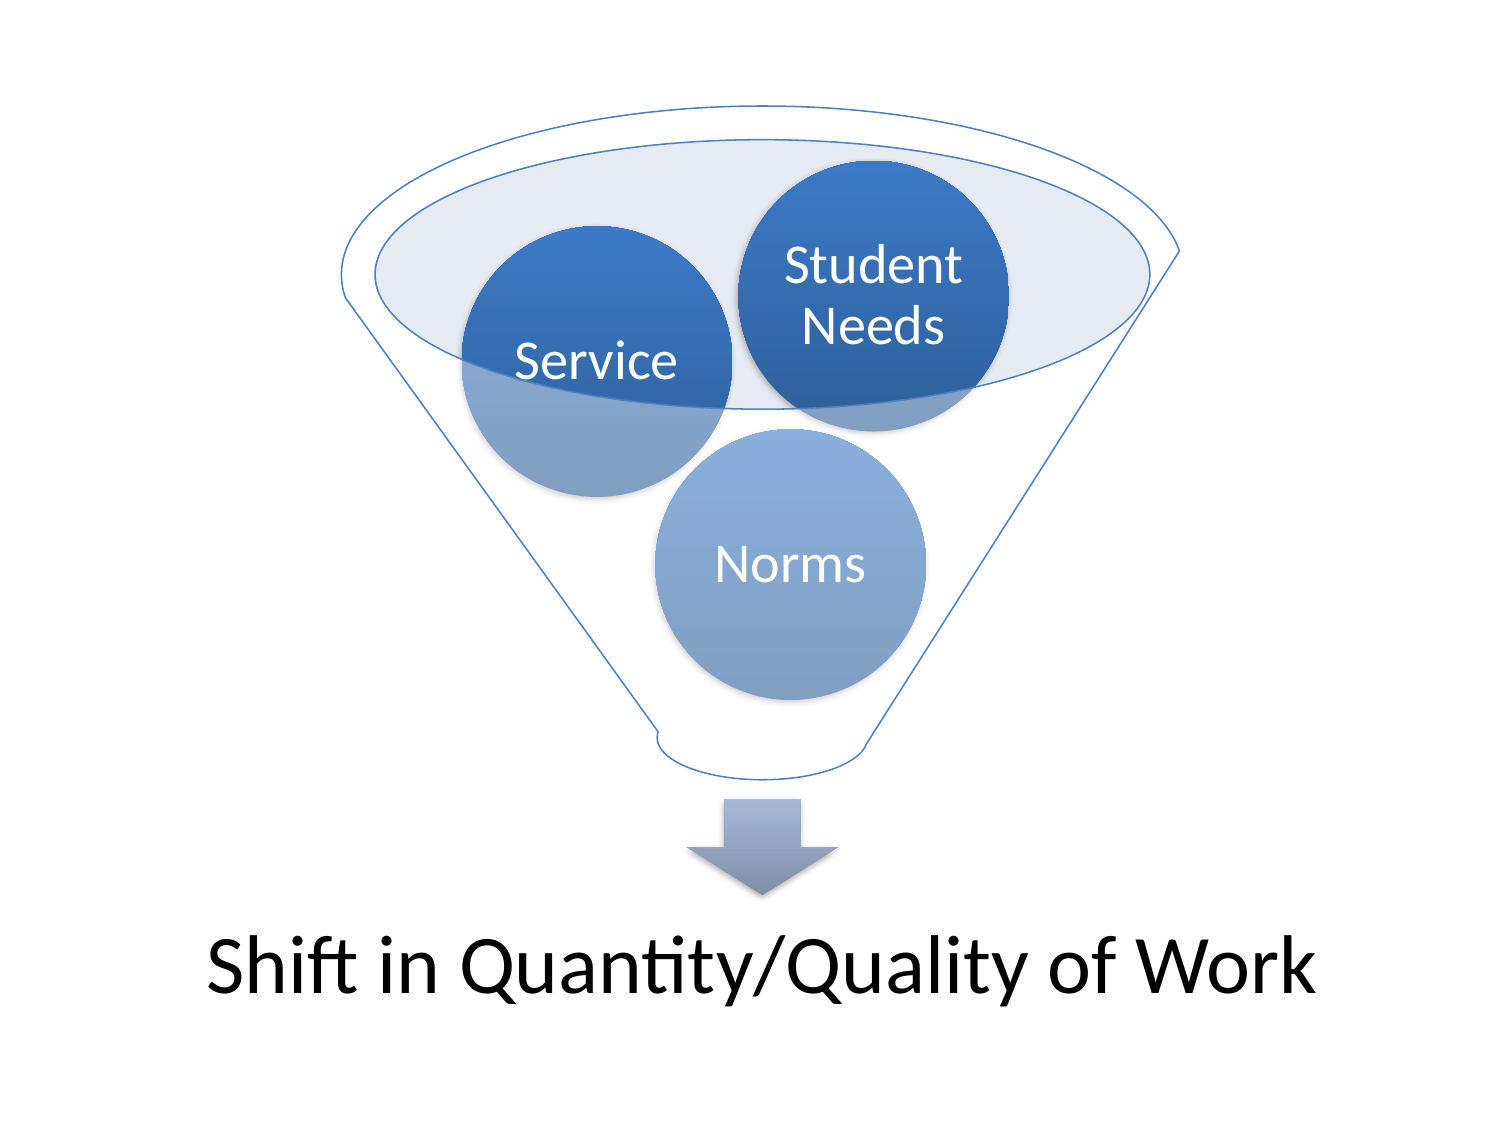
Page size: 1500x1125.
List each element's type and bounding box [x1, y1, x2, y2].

list [87, 99, 1438, 1063]
